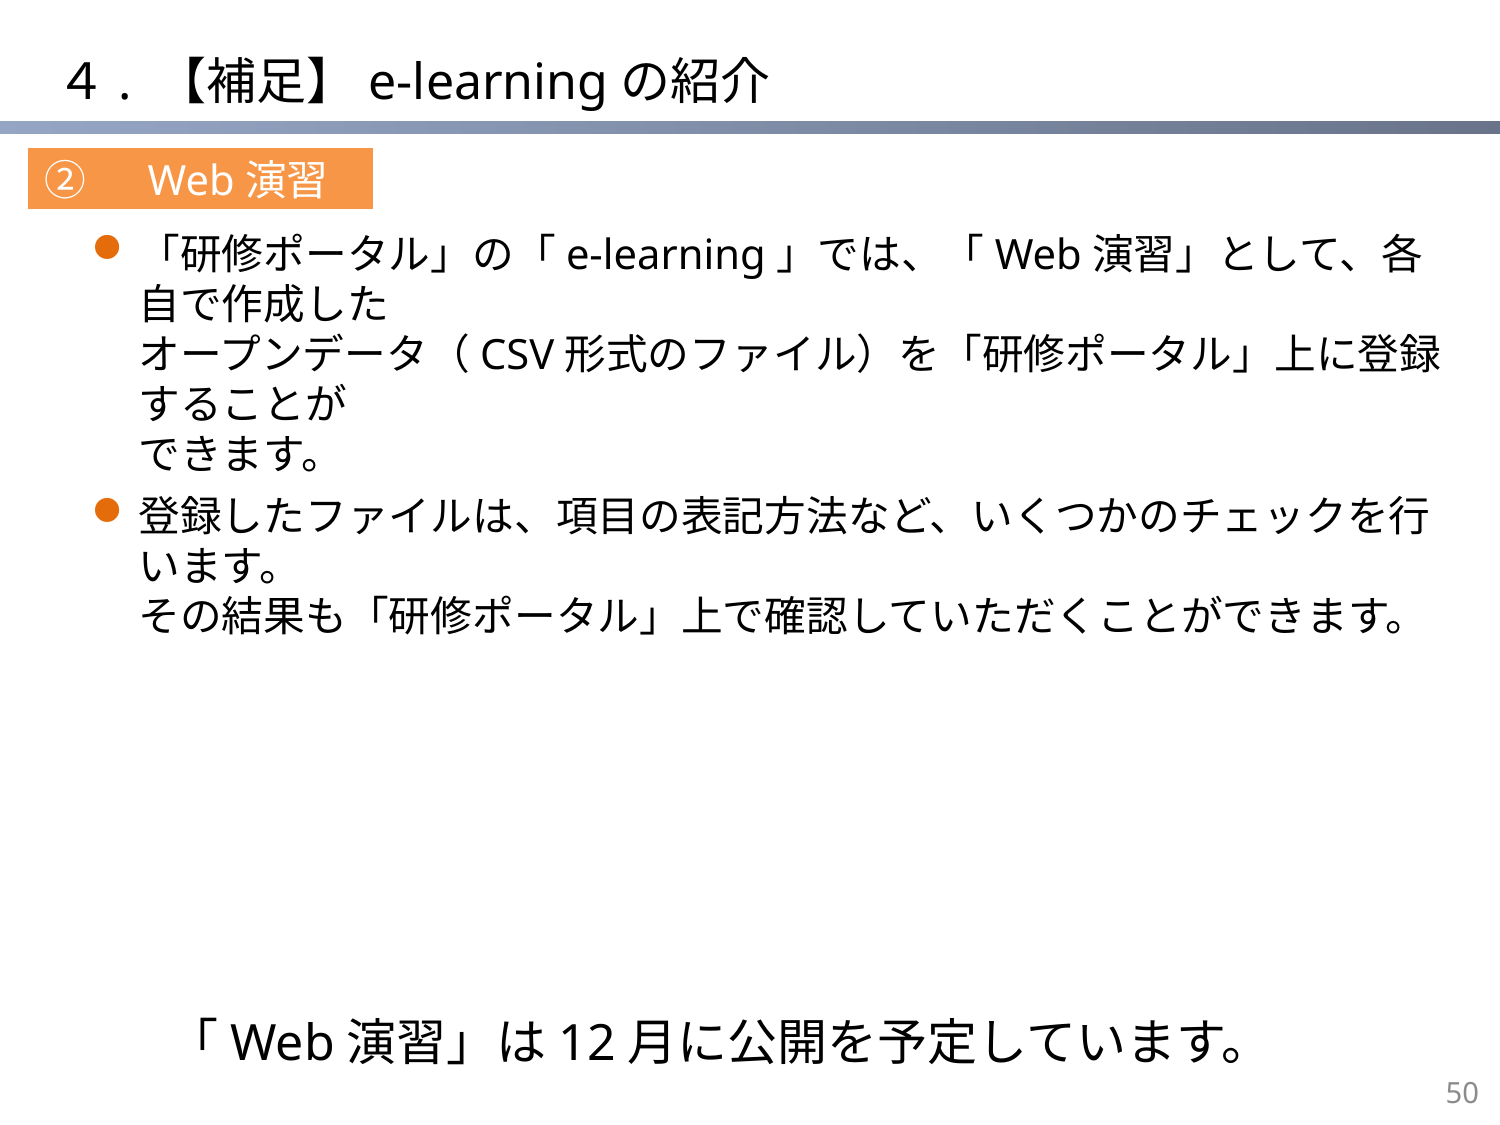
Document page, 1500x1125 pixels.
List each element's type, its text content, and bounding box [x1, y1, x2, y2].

text_box 「Web演習」は12月に公開を予定しています。 [152, 998, 1500, 1083]
title ４. 【補足】e-learningの紹介 [41, 48, 1459, 119]
text_box ② Web演習 [28, 148, 373, 209]
slide_number 49 [1411, 1083, 1495, 1118]
text_box 「研修ポータル」の「e-learning」では、「Web演習」として、各自で作成した オープンデータ（CSV形式のファイル）を「研修ポータル」上に登録することが できます。 登録したファイルは、項目の表記方法など、いくつかのチェックを行います。 その結果も「研修ポータル」上で確認していただくことができます。 [76, 219, 1472, 670]
